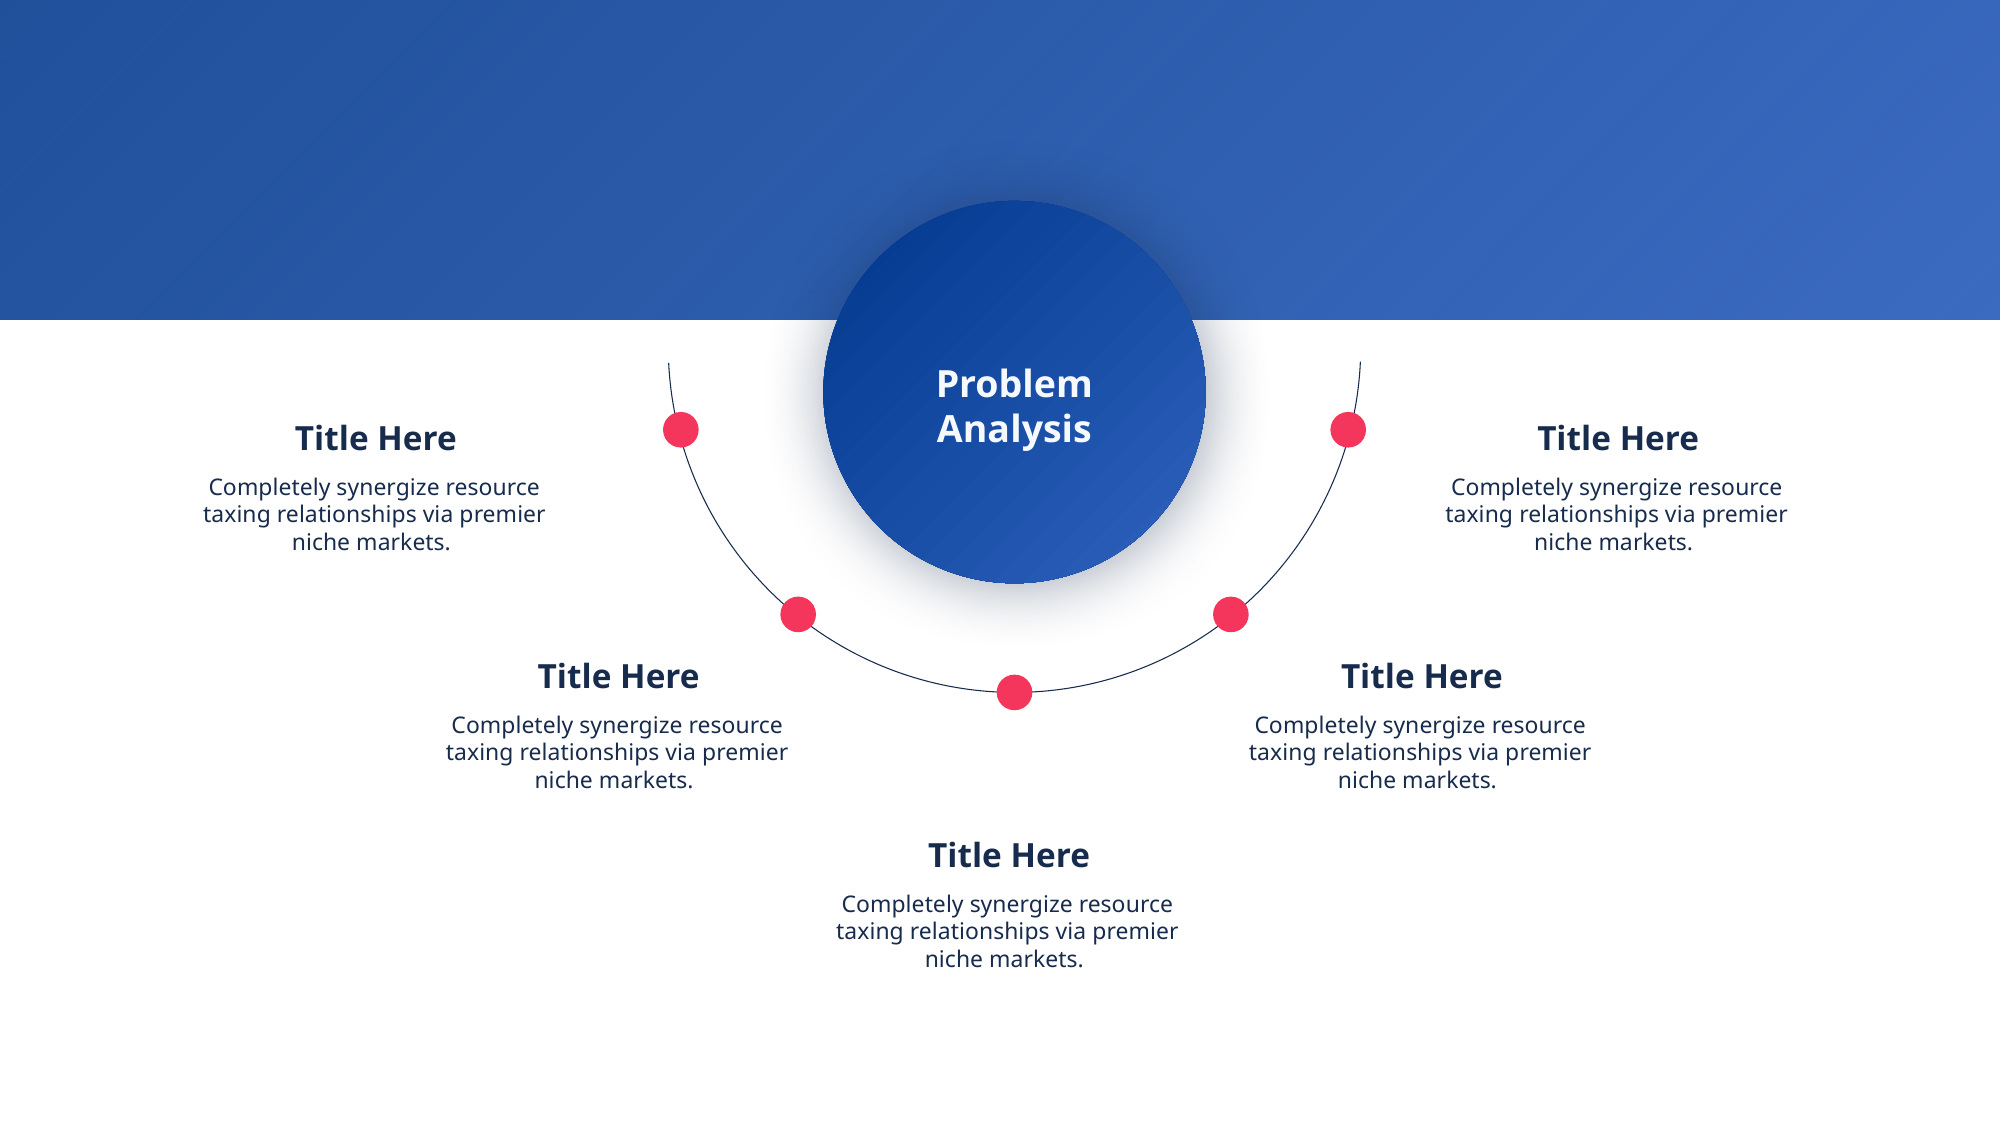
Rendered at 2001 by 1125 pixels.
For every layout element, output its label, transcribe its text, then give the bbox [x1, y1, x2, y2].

text_box [668, 353, 1361, 693]
text_box Title Here [1214, 647, 1630, 703]
text_box [995, 673, 1034, 712]
text_box [825, 320, 1203, 355]
text_box Completely synergize resource taxing relationships via premier niche markets. [167, 465, 582, 563]
text_box Completely synergize resource taxing relationships via premier niche markets. [1409, 465, 1825, 563]
text_box [894, 346, 1146, 352]
text_box Title Here [168, 409, 584, 465]
text_box Completely synergize resource taxing relationships via premier niche markets. [409, 703, 825, 801]
text_box Title Here [411, 647, 827, 703]
text_box [661, 410, 700, 449]
text_box Title Here [801, 826, 1217, 881]
text_box Completely synergize resource taxing relationships via premier niche markets. [800, 881, 1215, 979]
text_box Problem Analysis [859, 352, 1170, 457]
text_box [1212, 595, 1250, 634]
text_box [1329, 410, 1368, 449]
text_box Completely synergize resource taxing relationships via premier niche markets. [1213, 703, 1628, 801]
picture [0, 0, 2000, 320]
text_box [779, 595, 818, 634]
text_box Title Here [1411, 409, 1826, 465]
